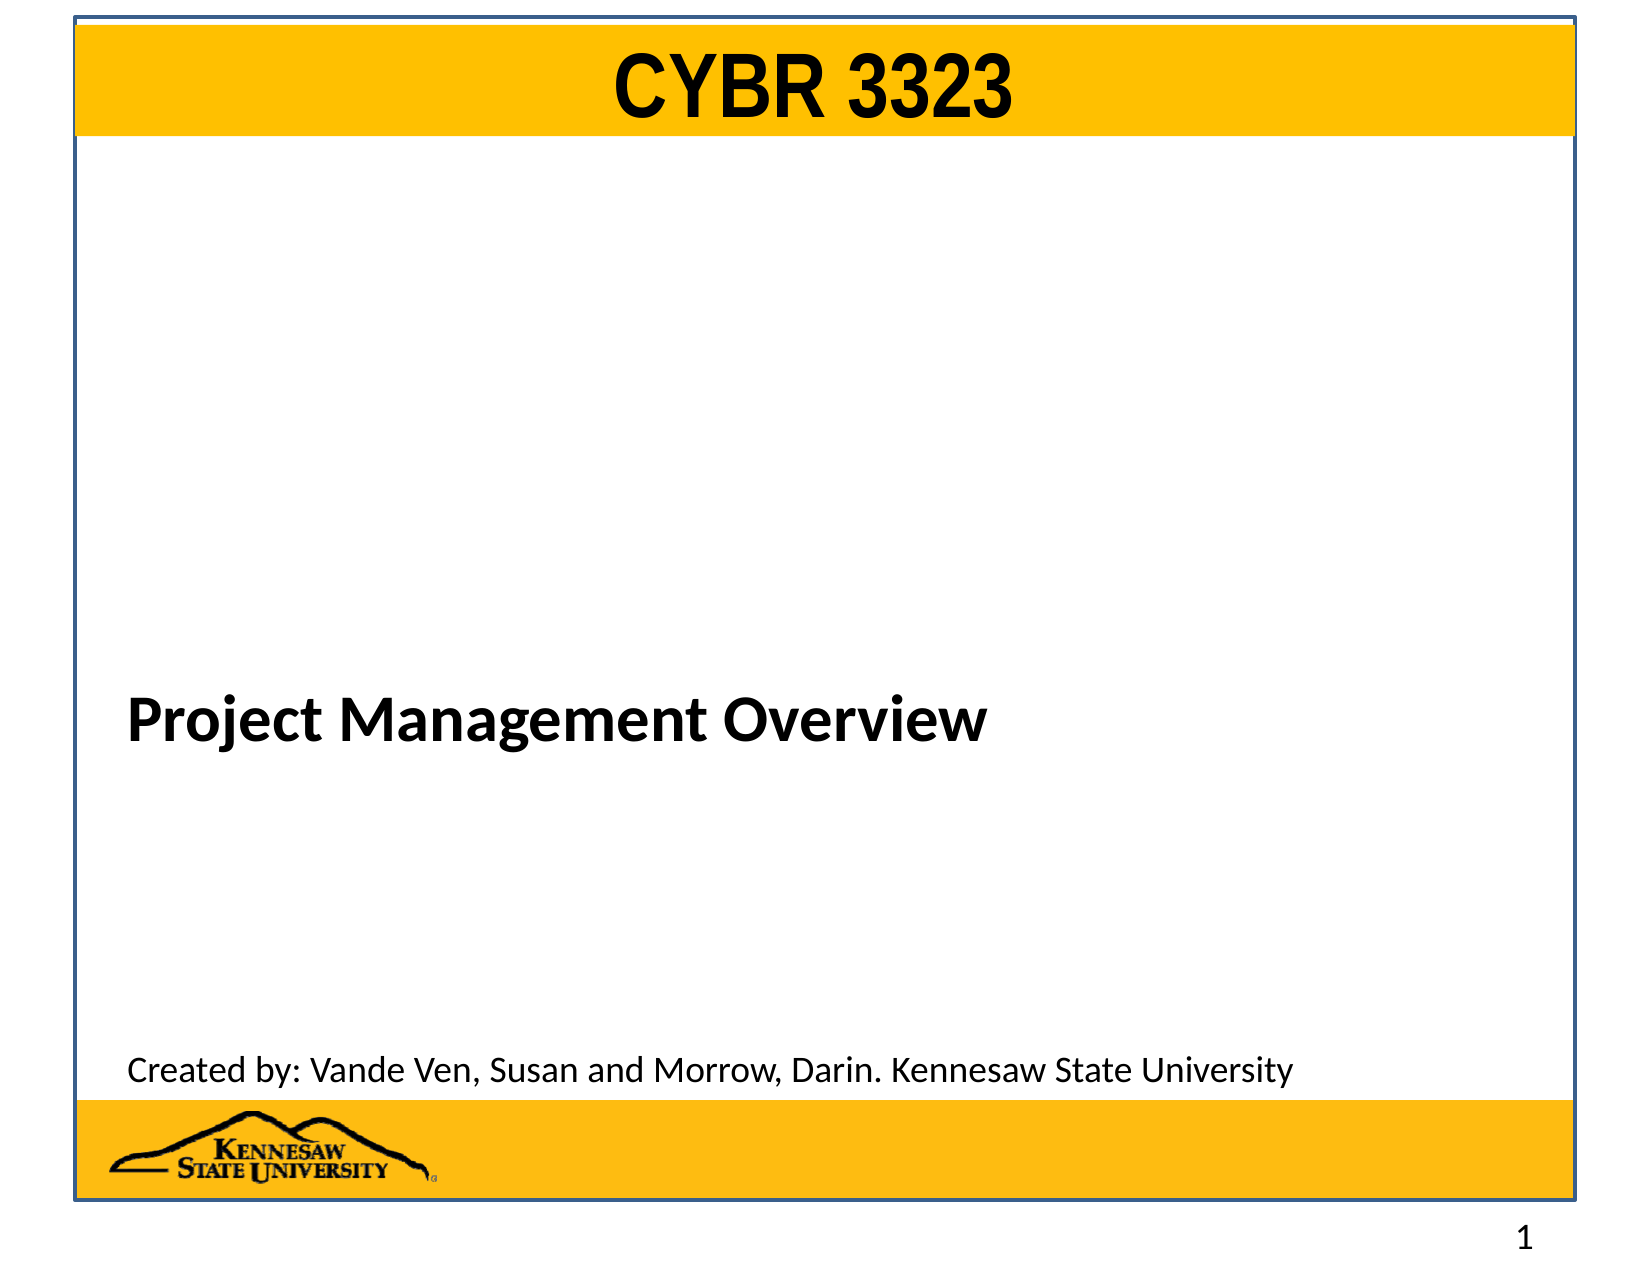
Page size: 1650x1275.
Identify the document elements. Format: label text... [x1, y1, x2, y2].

text_box Project Management Overview [112, 587, 1575, 762]
text_box Created by: Vande Ven, Susan and Morrow, Darin. Kennesaw State University [112, 1037, 1522, 1098]
title CYBR 3323 [75, 24, 1575, 137]
picture [108, 1111, 437, 1184]
